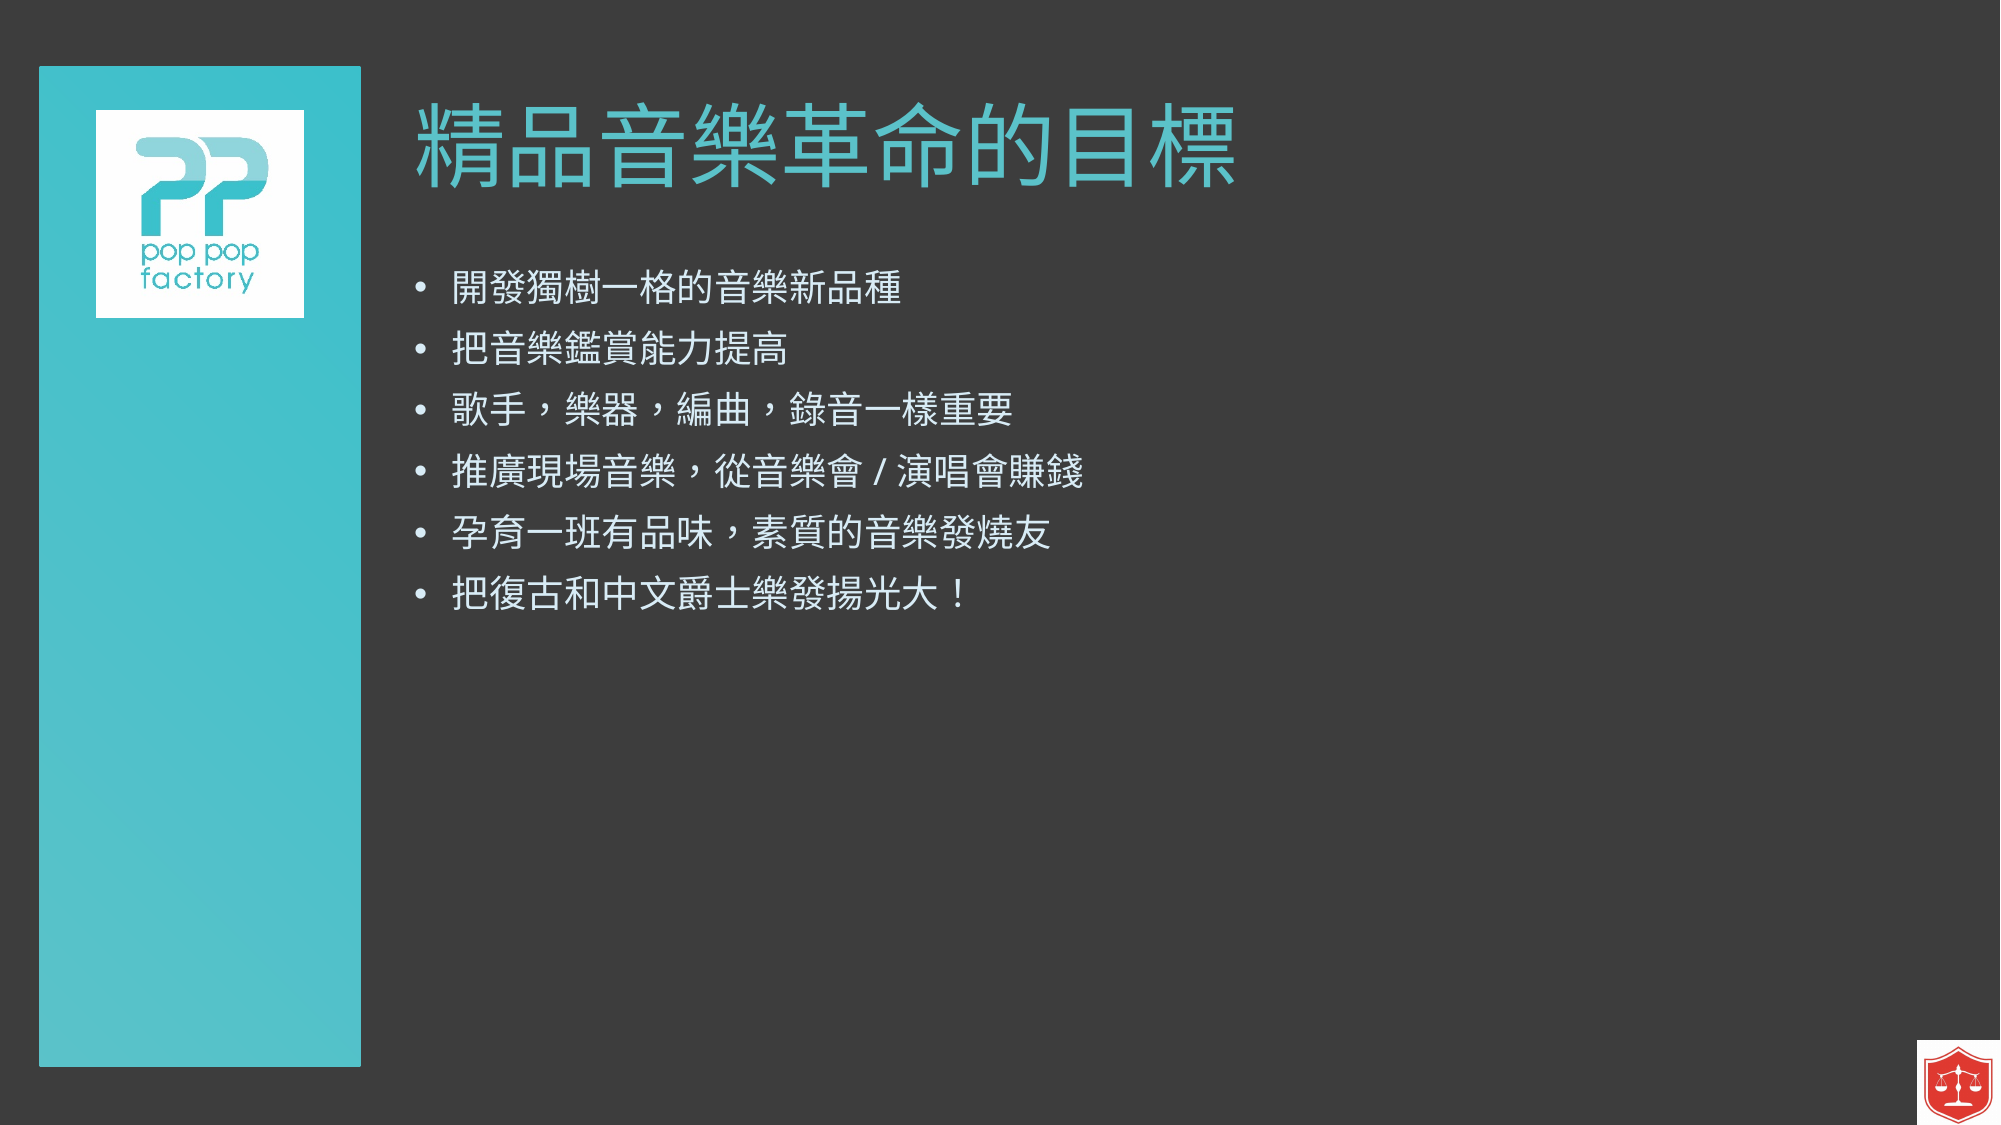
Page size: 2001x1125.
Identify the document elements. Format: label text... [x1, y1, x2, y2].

picture [1917, 1040, 2000, 1125]
list 開發獨樹一格的音樂新品種 把音樂鑑賞能力提高 歌手，樂器，編曲，錄音一樣重要 推廣現場音樂，從音樂會/演唱會賺錢 孕育一班有品味，素質的音樂發燒友 把復古和中文爵士樂發揚光大！ [399, 261, 1882, 1004]
text_box [39, 66, 361, 1068]
picture [96, 110, 304, 318]
title 精品音樂革命的目標 [399, 93, 1483, 244]
